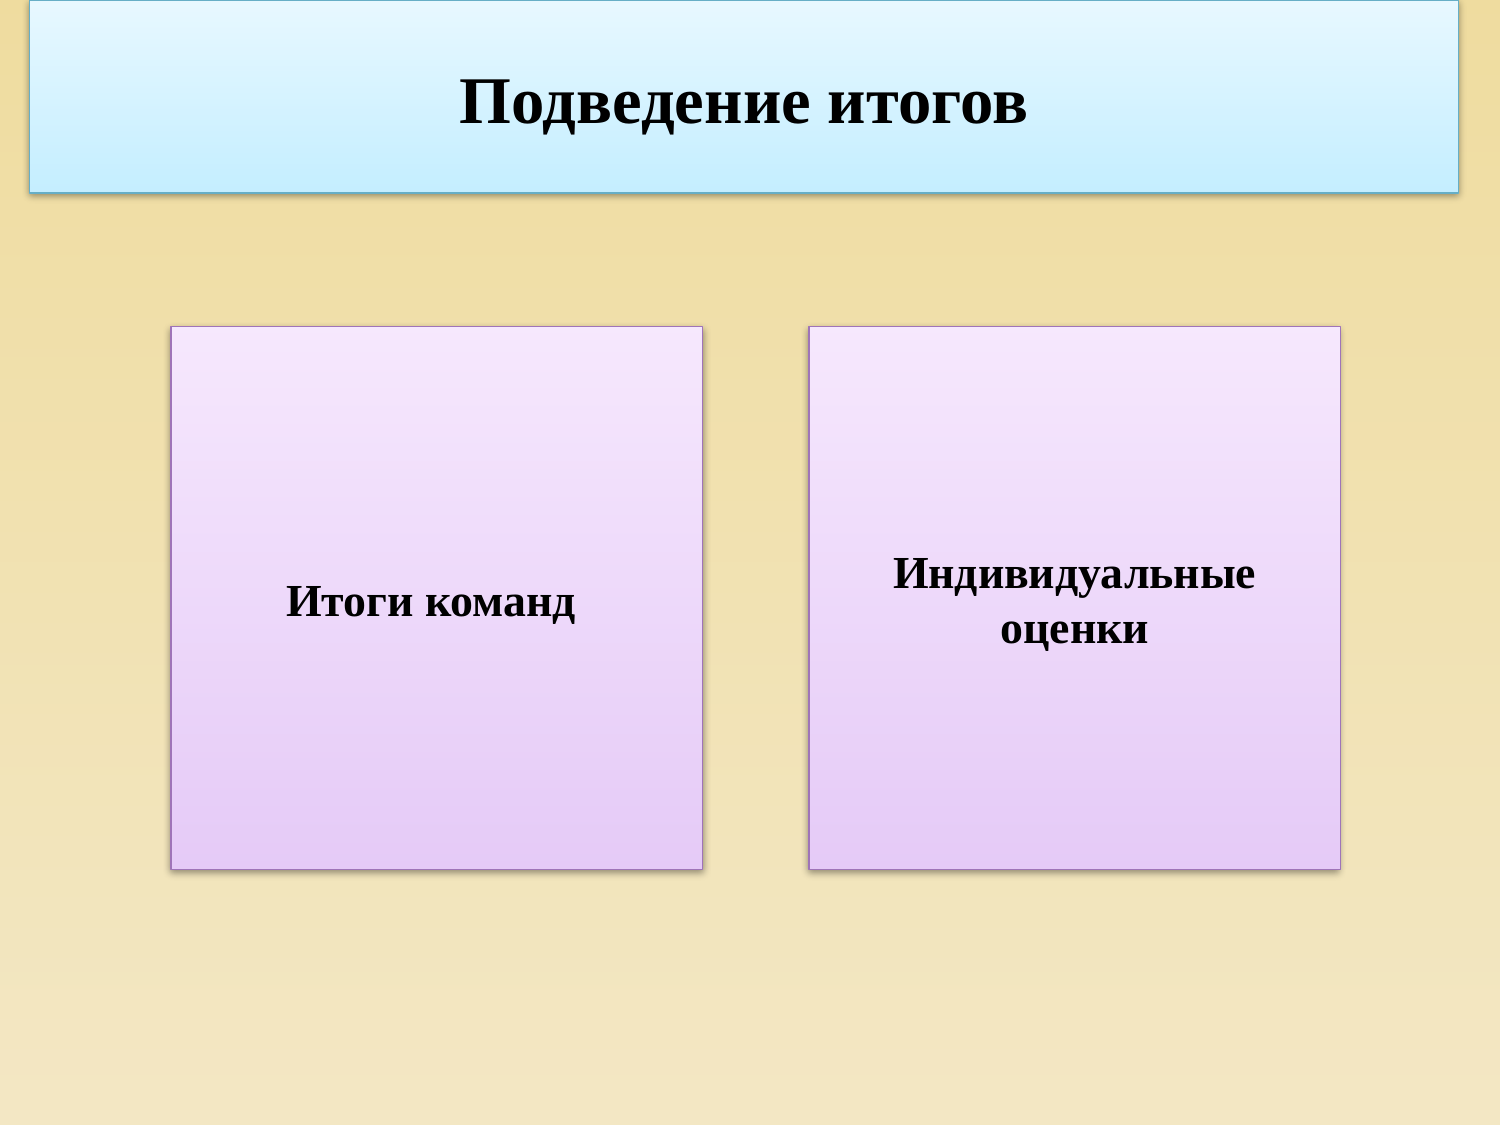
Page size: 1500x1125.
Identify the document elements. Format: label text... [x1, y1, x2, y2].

text_box Подведение итогов [29, 0, 1459, 194]
text_box [76, 135, 1483, 250]
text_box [170, 326, 1341, 870]
